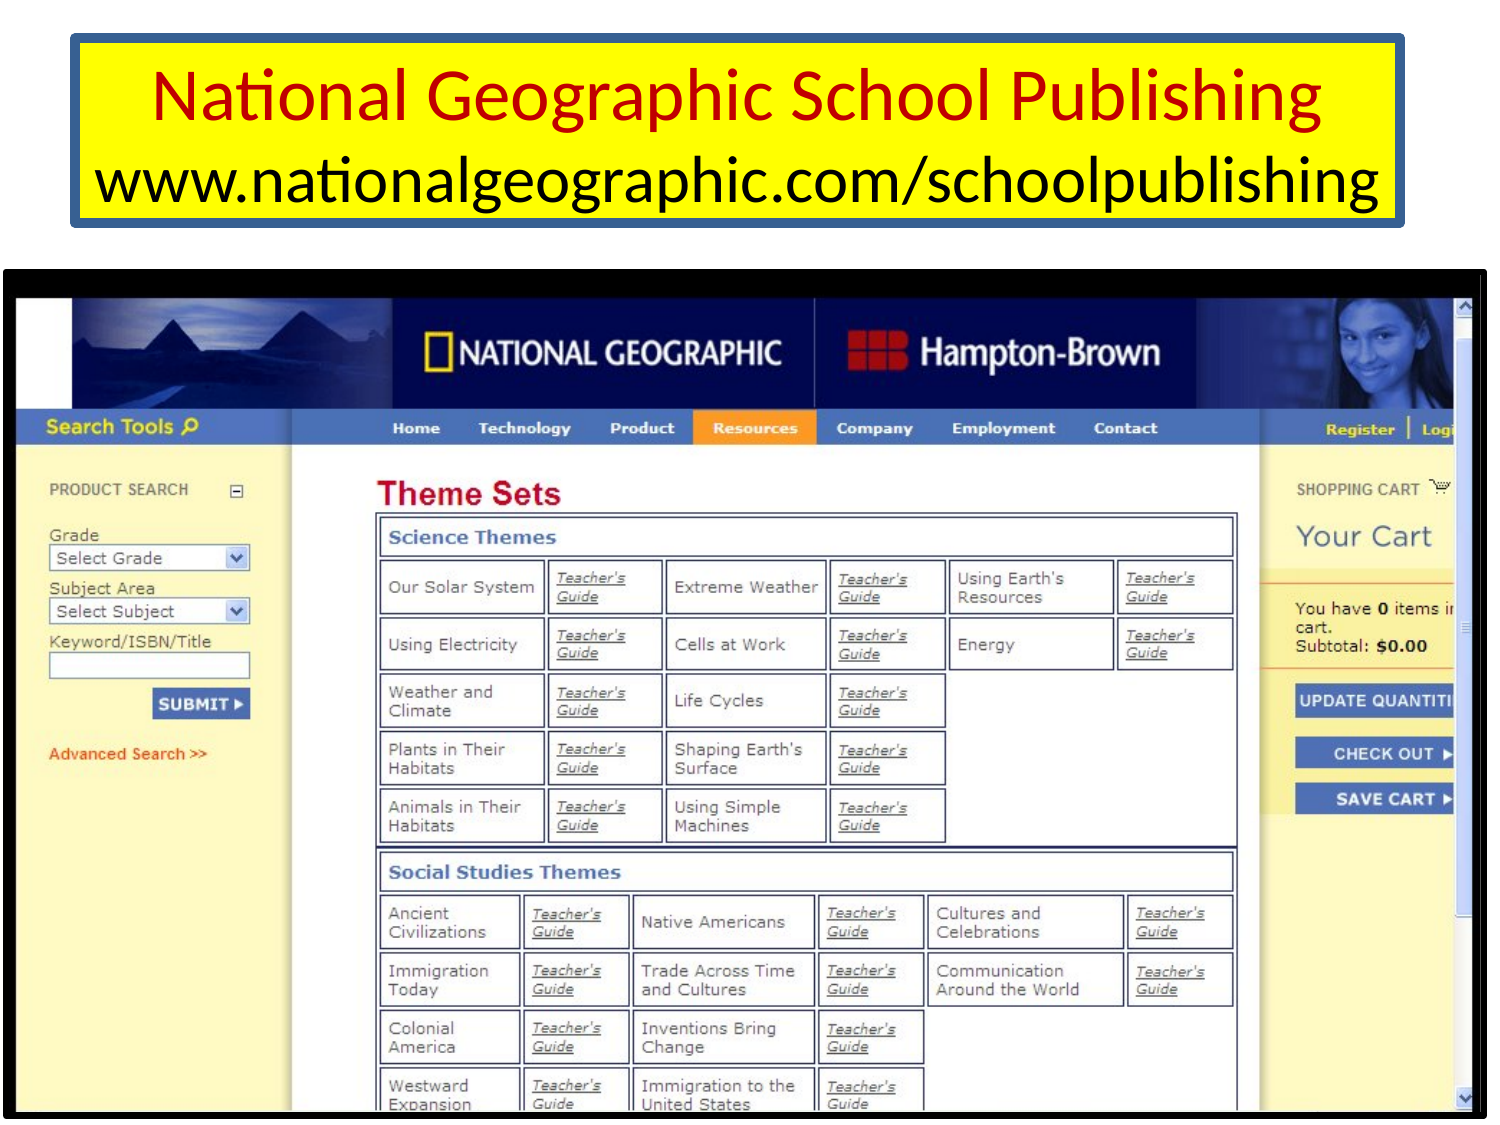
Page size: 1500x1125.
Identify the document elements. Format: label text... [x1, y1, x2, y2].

text_box National Geographic School Publishing www.nationalgeographic.com/schoolpublishing [75, 38, 1400, 223]
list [8, 274, 1482, 1113]
